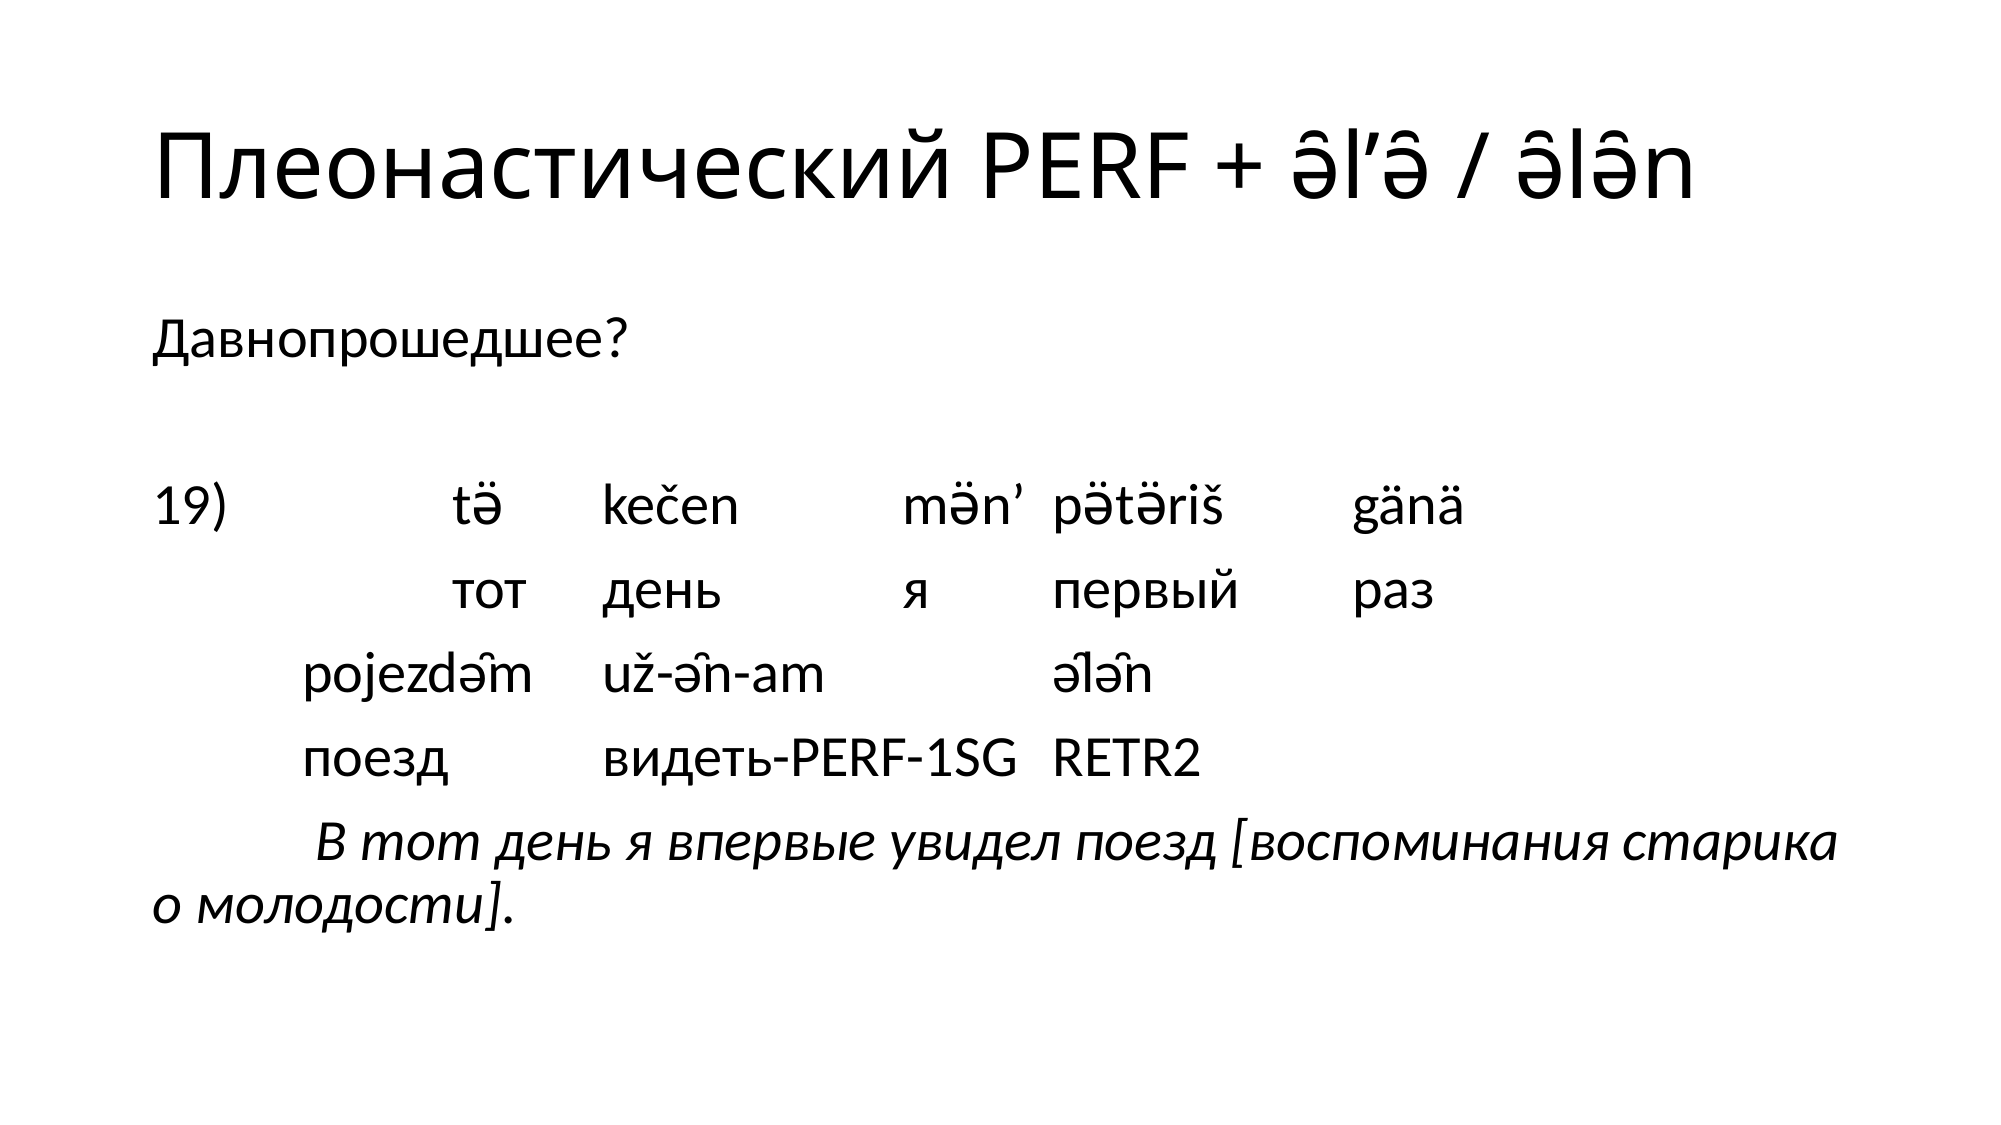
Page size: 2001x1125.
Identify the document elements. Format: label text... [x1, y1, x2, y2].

title Плеонастический PERF + ə̑l’ə̑ / ə̑lə̑n [137, 59, 1863, 278]
